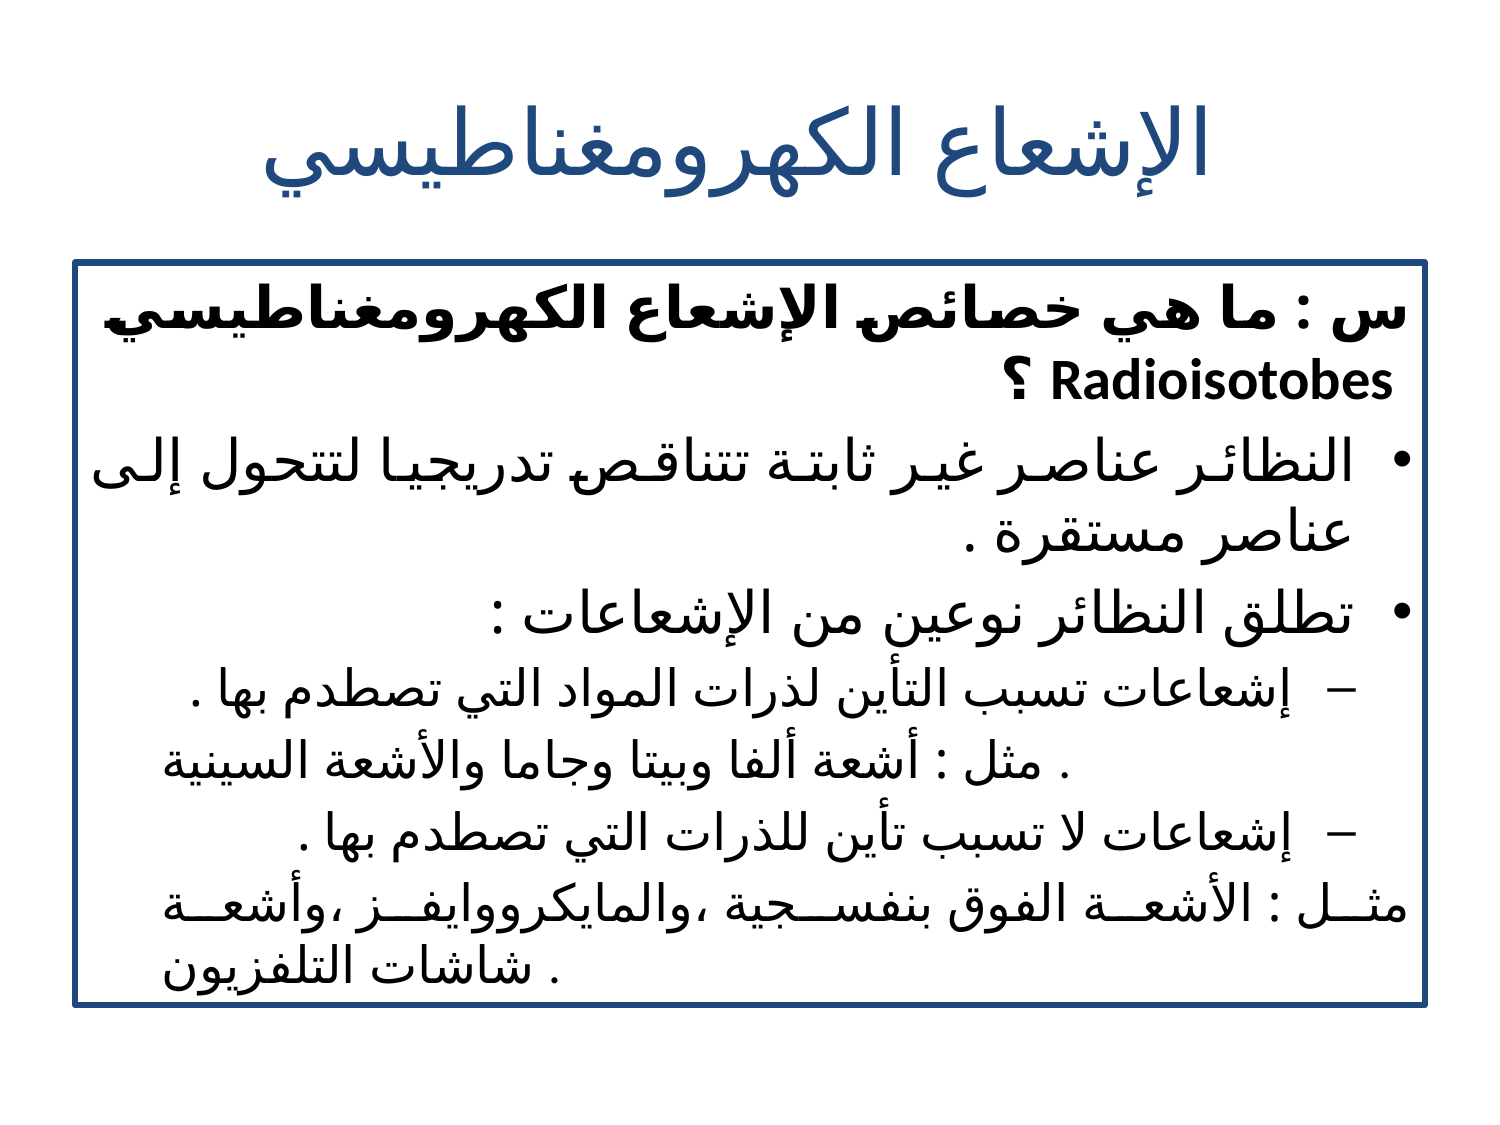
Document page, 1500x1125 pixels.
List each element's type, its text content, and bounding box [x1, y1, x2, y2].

list س : ما هي خصائص الإشعاع الكهرومغناطيسي Radioisotobes ؟ النظائر عناصر غير ثابتة تتناقص تدريجيا لتتحول إلى عناصر مستقرة . تطلق النظائر نوعين من الإشعاعات : إشعاعات تسبب التأين لذرات المواد التي تصطدم بها . مثل : أشعة ألفا وبيتا وجاما والأشعة السينية . إشعاعات لا تسبب تأين للذرات التي تصطدم بها . مثل : الأشعة الفوق بنفسجية ،والمايكرووايفز ،وأشعة شاشات التلفزيون . [75, 262, 1425, 1005]
title الإشعاع الكهرومغناطيسي [75, 45, 1425, 233]
